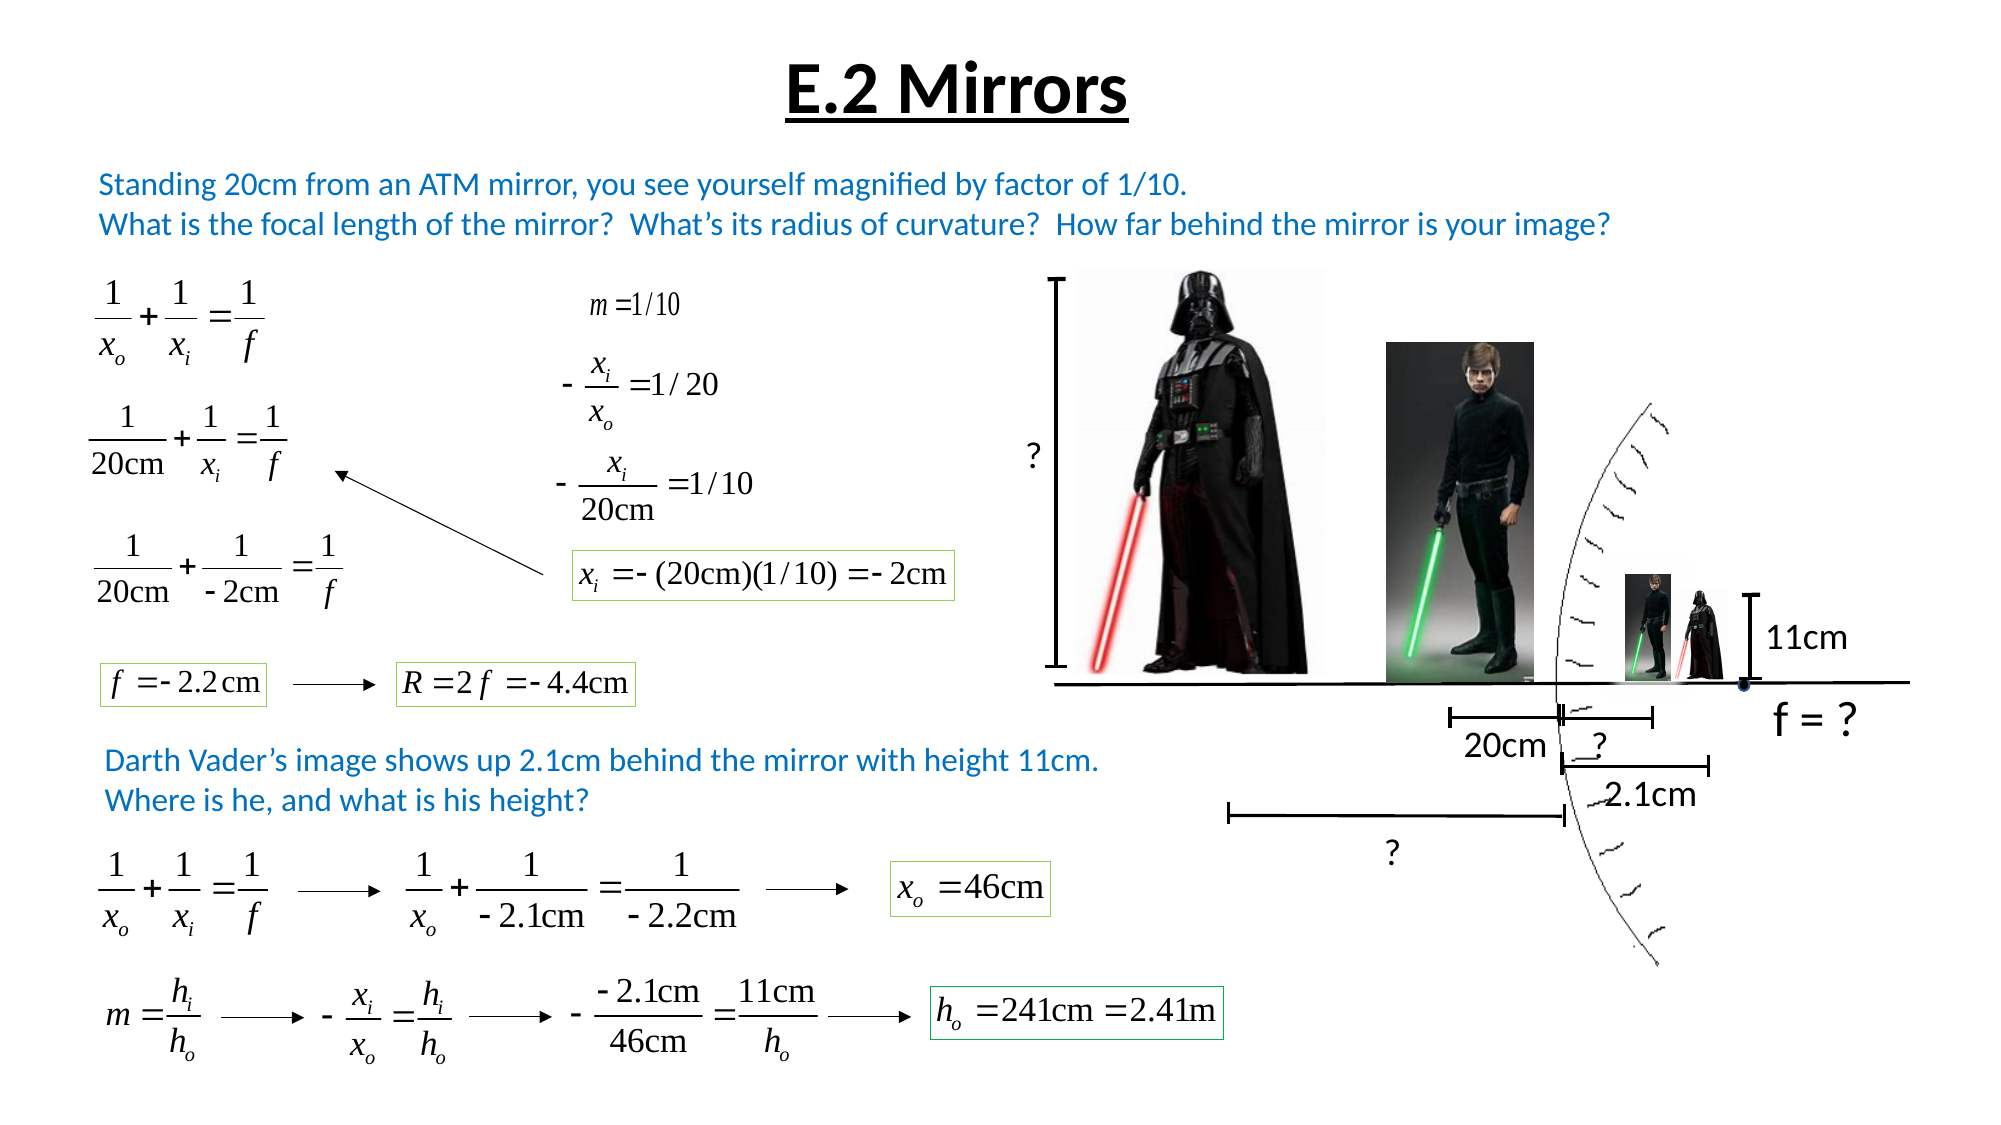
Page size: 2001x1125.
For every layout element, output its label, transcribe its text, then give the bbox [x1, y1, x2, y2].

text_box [400, 841, 745, 945]
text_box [89, 524, 351, 616]
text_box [550, 441, 760, 528]
text_box [1737, 685, 1750, 692]
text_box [1551, 388, 1681, 682]
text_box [100, 663, 267, 707]
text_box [396, 662, 636, 707]
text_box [100, 969, 209, 1069]
text_box 2.1cm [1681, 761, 1713, 822]
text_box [1551, 685, 1681, 977]
text_box 11cm [1751, 604, 1864, 665]
text_box ? [1010, 423, 1055, 484]
text_box 20cm [1448, 712, 1550, 773]
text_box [585, 283, 685, 325]
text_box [316, 972, 460, 1072]
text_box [334, 470, 544, 575]
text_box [564, 969, 826, 1069]
text_box f = ? [1758, 678, 1875, 682]
text_box E.2 Mirrors [770, 41, 1334, 146]
picture [1068, 269, 1330, 682]
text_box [92, 841, 275, 945]
picture [1386, 342, 1534, 682]
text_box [83, 396, 293, 490]
text_box f = ? [1758, 685, 1875, 754]
text_box 20cm [1451, 712, 1551, 717]
text_box Standing 20cm from an ATM mirror, you see yourself magnified by factor of 1/10. What is the focal length of the mirror? What’s its radius of curvature? How far behind the mirror is your image? [84, 155, 1629, 250]
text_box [930, 986, 1224, 1040]
picture [1624, 574, 1728, 681]
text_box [556, 342, 725, 438]
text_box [572, 550, 955, 601]
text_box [890, 861, 1051, 917]
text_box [89, 269, 271, 373]
text_box Darth Vader’s image shows up 2.1cm behind the mirror with height 11cm. Where is he, and what is his height? [89, 731, 1131, 826]
text_box ? [1369, 820, 1417, 881]
